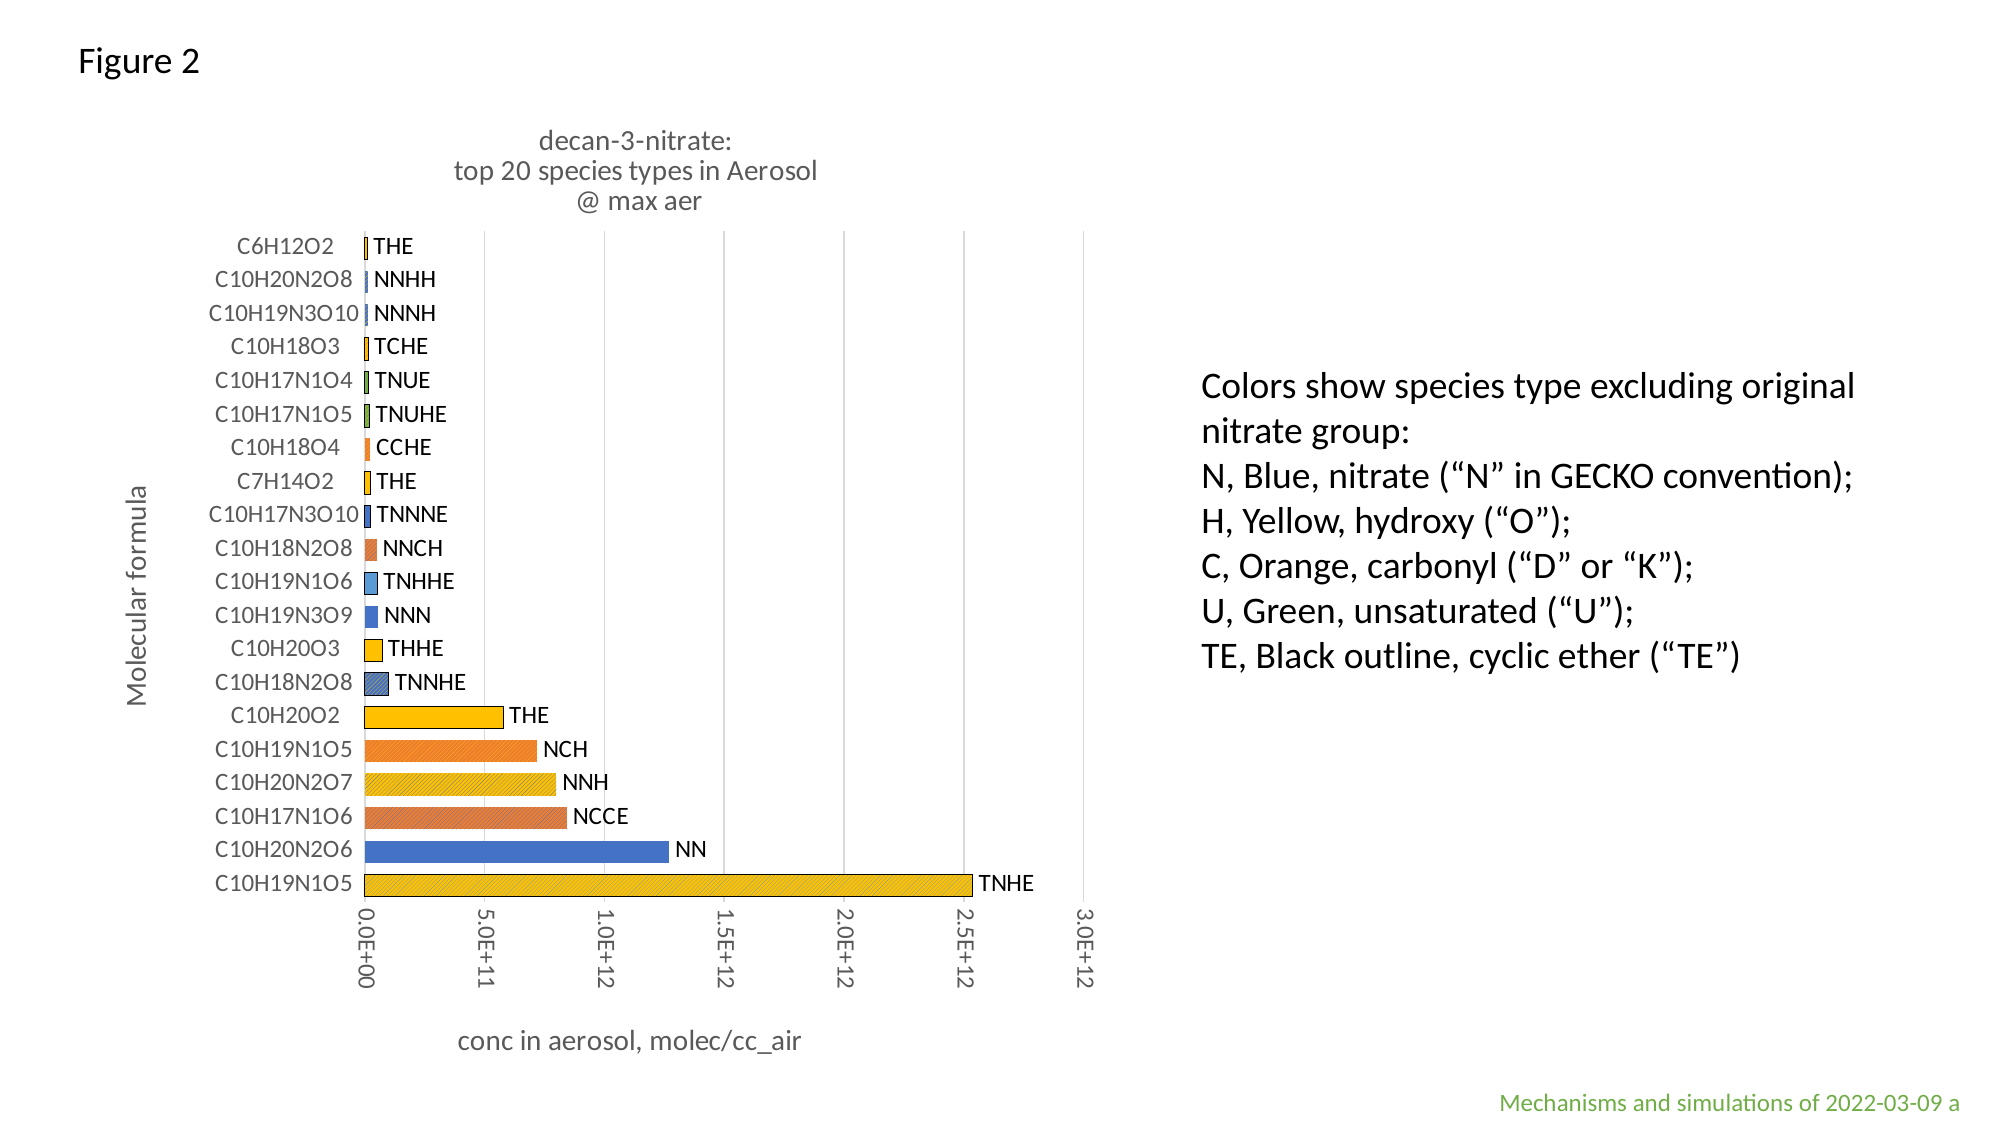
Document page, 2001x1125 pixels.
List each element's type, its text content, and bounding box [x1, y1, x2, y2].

text_box Mechanisms and simulations of 2022-03-09 a [1460, 1079, 2000, 1125]
chart [36, 113, 1143, 1085]
text_box Colors show species type excluding original nitrate group: N, Blue, nitrate (“N” in GECKO convention); H, Yellow, hydroxy (“O”); C, Orange, carbonyl (“D” or “K”); U, Green, unsaturated (“U”); TE, Black outline, cyclic ether (“TE”) [1186, 354, 1914, 684]
text_box Figure 2 [63, 28, 494, 89]
